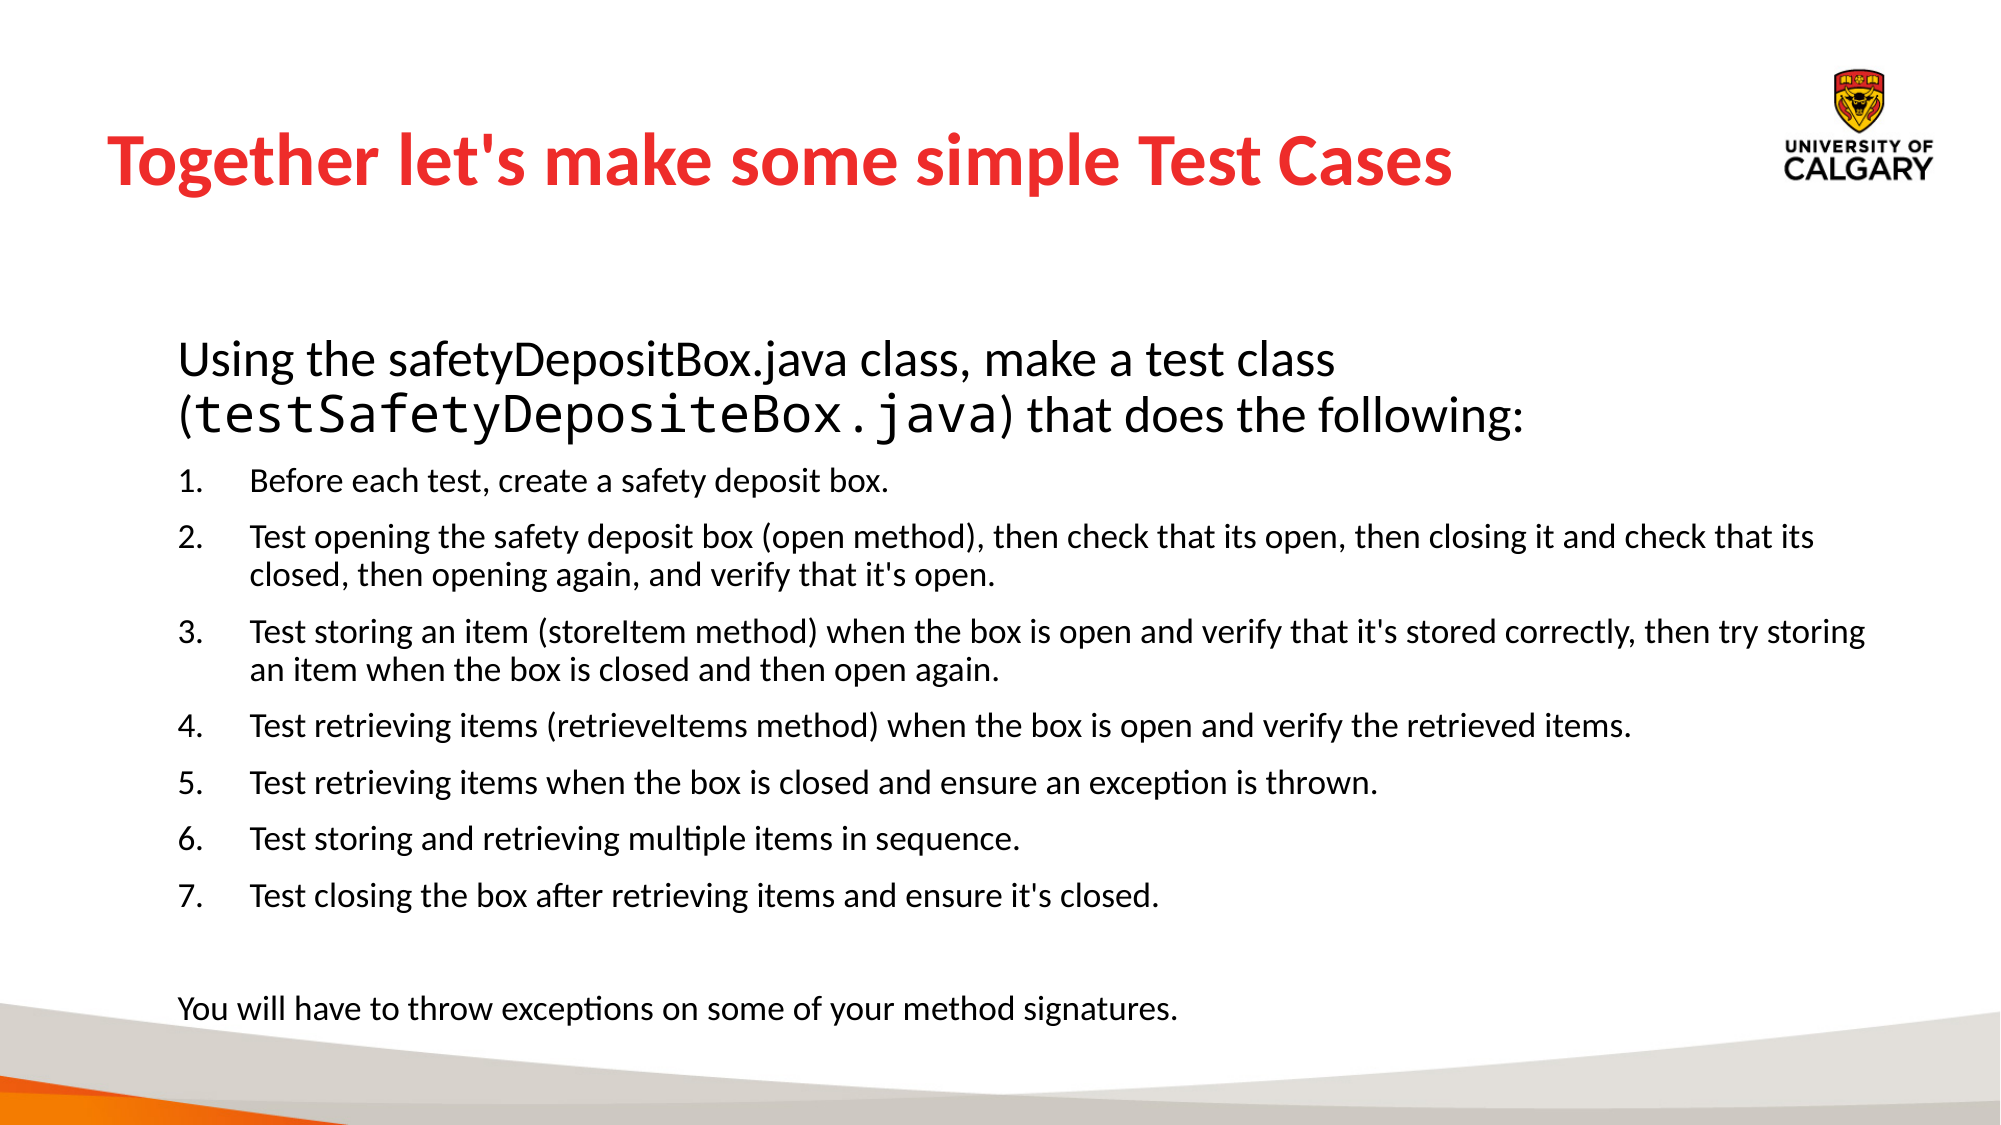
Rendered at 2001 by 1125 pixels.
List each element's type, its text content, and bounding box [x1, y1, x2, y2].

text_box Using the safetyDepositBox.java class, make a test class (testSafetyDepositeBox.java) that does the following: Before each test, create a safety deposit box. Test opening the safety deposit box (open method), then check that its open, then closing it and check that its closed, then opening again, and verify that it's open. Test storing an item (storeItem method) when the box is open and verify that it's stored correctly, then try storing an item when the box is closed and then open again. Test retrieving items (retrieveItems method) when the box is open and verify the retrieved items. Test retrieving items when the box is closed and ensure an exception is thrown. Test storing and retrieving multiple items in sequence. Test closing the box after retrieving items and ensure it's closed. You will have to throw exceptions on some of your method signatures. [162, 324, 1888, 1039]
title Together let's make some simple Test Cases [92, 76, 1688, 246]
picture [0, 0, 2001, 1125]
